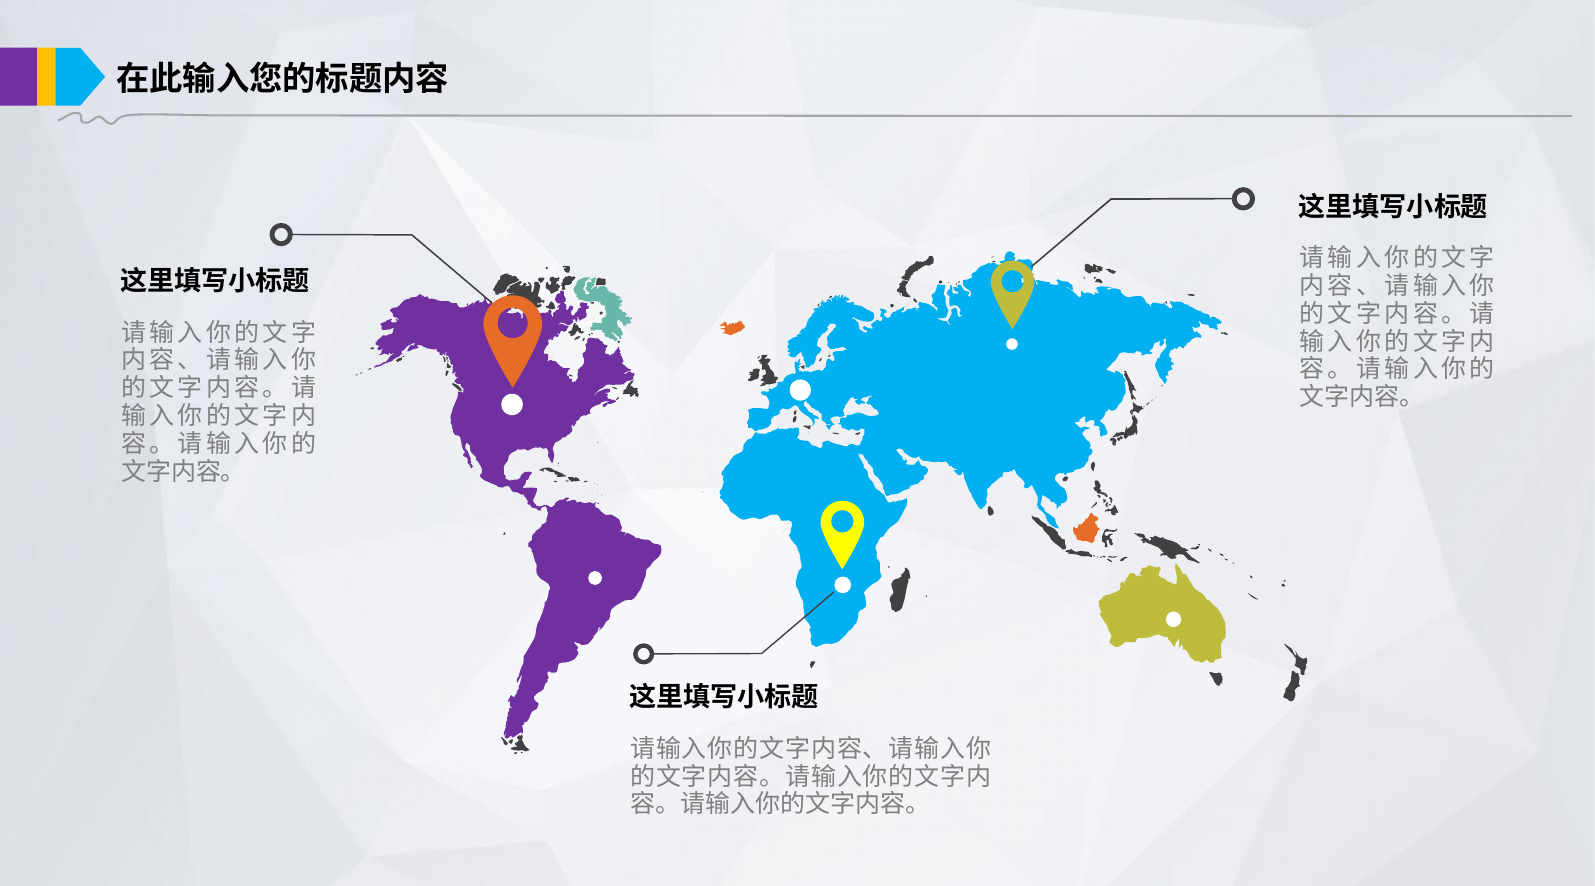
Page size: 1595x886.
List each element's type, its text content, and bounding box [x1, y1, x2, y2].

text_box 在此输入您的标题内容 [109, 51, 646, 103]
text_box 这里填写小标题 [100, 252, 265, 307]
text_box 这里填写小标题 [1278, 178, 1516, 232]
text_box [632, 591, 835, 665]
text_box 请输入你的文字内容、请输入你的文字内容。请输入你的文字内容。请输入你的文字内容。 [1279, 234, 1516, 421]
text_box 请输入你的文字内容、请输入你的文字内容。请输入你的文字内容。请输入你的文字内容。 [101, 308, 337, 495]
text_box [1030, 186, 1256, 268]
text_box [57, 112, 1573, 125]
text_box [354, 251, 1308, 756]
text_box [269, 222, 493, 304]
text_box 请输入你的文字内容、请输入你的文字内容。请输入你的文字内容。请输入你的文字内容。 [610, 764, 1012, 828]
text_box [990, 260, 1035, 351]
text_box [483, 295, 543, 416]
picture [0, 0, 1595, 886]
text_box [0, 47, 106, 106]
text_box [820, 500, 865, 594]
